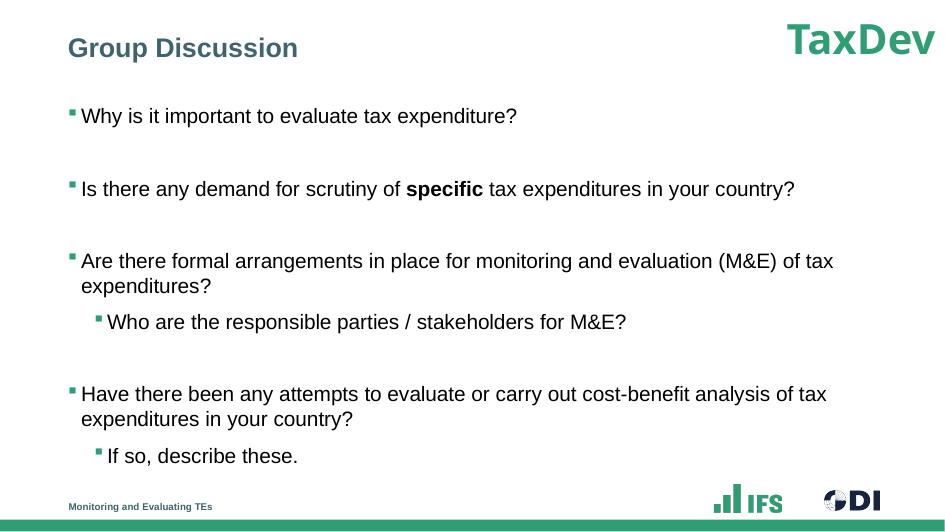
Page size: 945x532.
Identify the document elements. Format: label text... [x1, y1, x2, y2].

footer Monitoring and Evaluating TEs [53, 492, 373, 521]
title Group Discussion [52, 26, 760, 71]
picture [824, 490, 880, 511]
list Why is it important to evaluate tax expenditure? Is there any demand for scrutiny of specific tax expenditures in your country? Are there formal arrangements in place for monitoring and evaluation (M&E) of tax expenditures? Who are the responsible parties / stakeholders for M&E? Have there been any attempts to evaluate or carry out cost-benefit analysis of tax expenditures in your country? If so, describe these. [52, 95, 880, 479]
